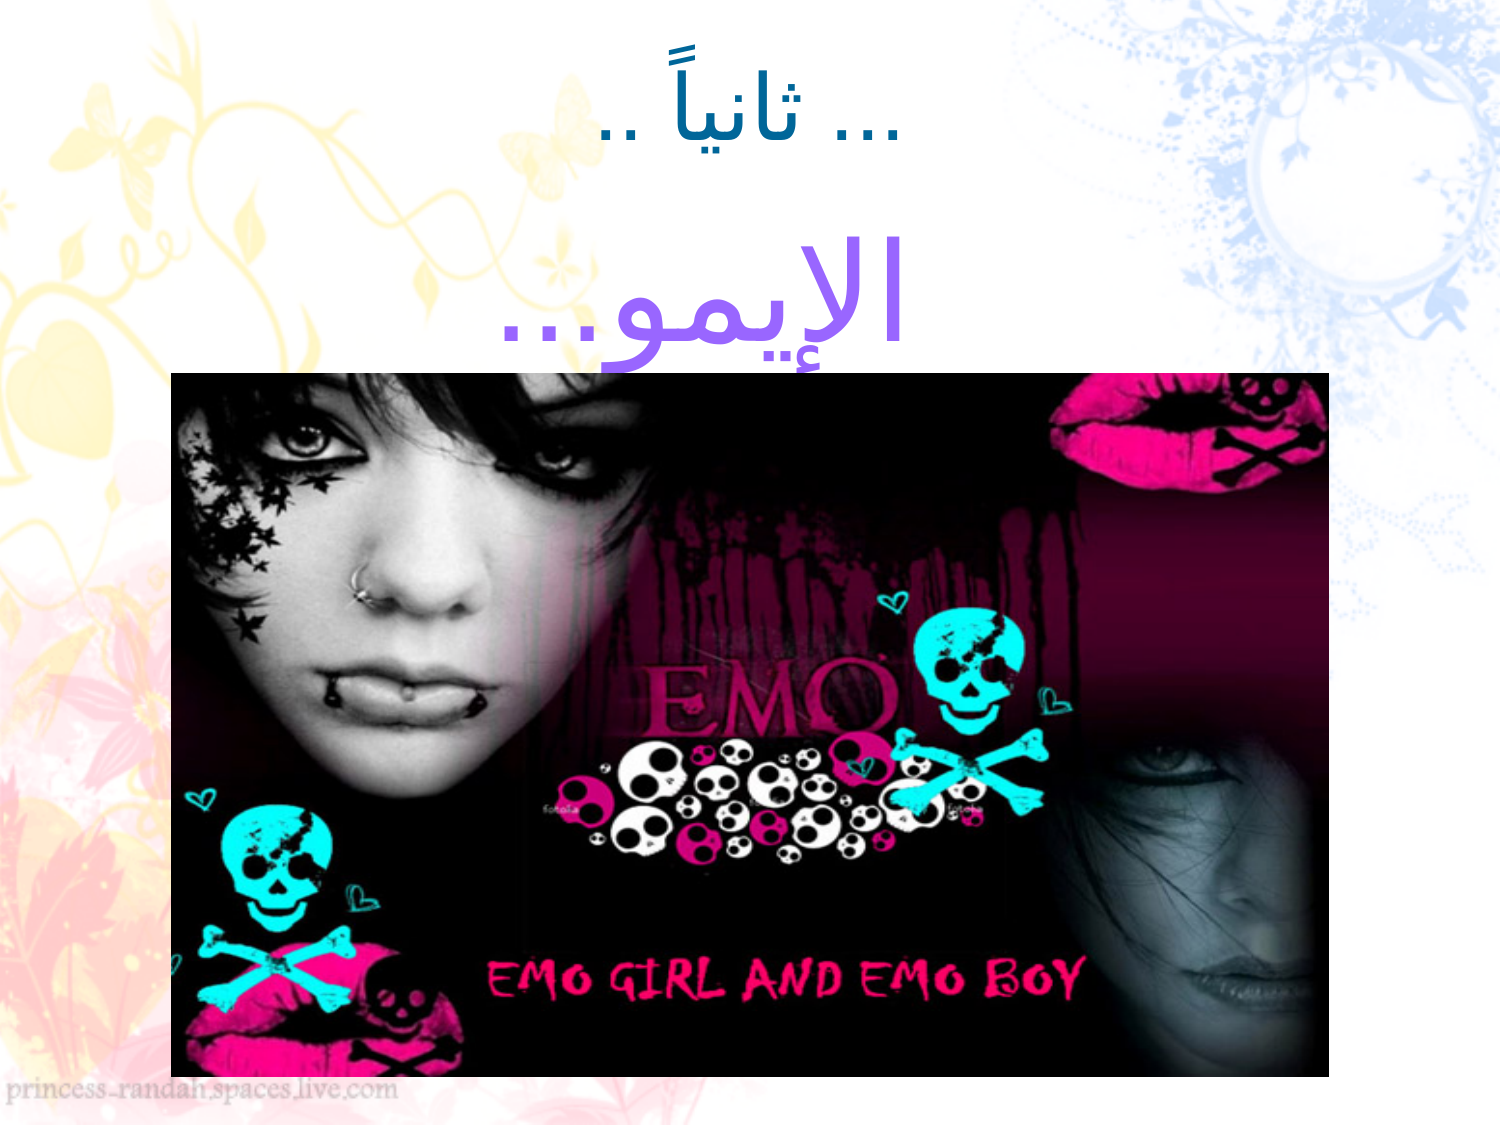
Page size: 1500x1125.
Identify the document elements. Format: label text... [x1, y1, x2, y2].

picture [0, 0, 1500, 1125]
list الإيمو... [74, 196, 1426, 1006]
title ... ثانياً .. [74, 0, 1426, 196]
